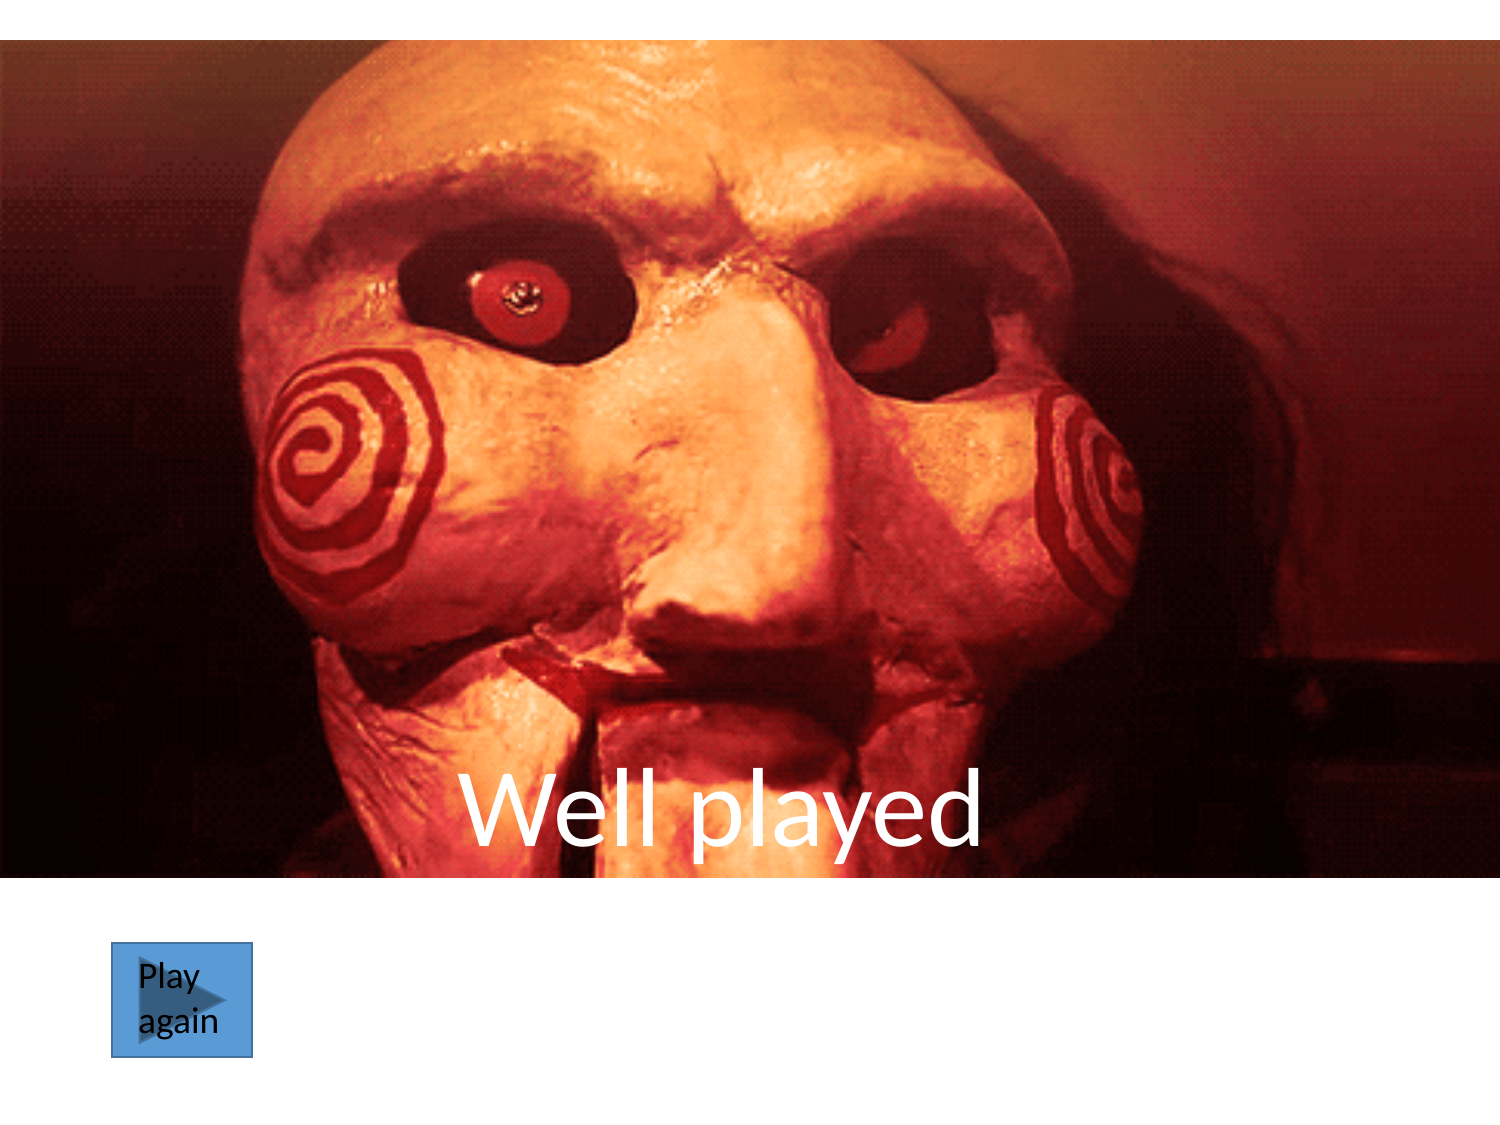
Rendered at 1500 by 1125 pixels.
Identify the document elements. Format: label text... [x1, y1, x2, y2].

picture [0, 40, 1500, 878]
text_box Play again [123, 943, 242, 1049]
text_box [111, 942, 253, 1058]
